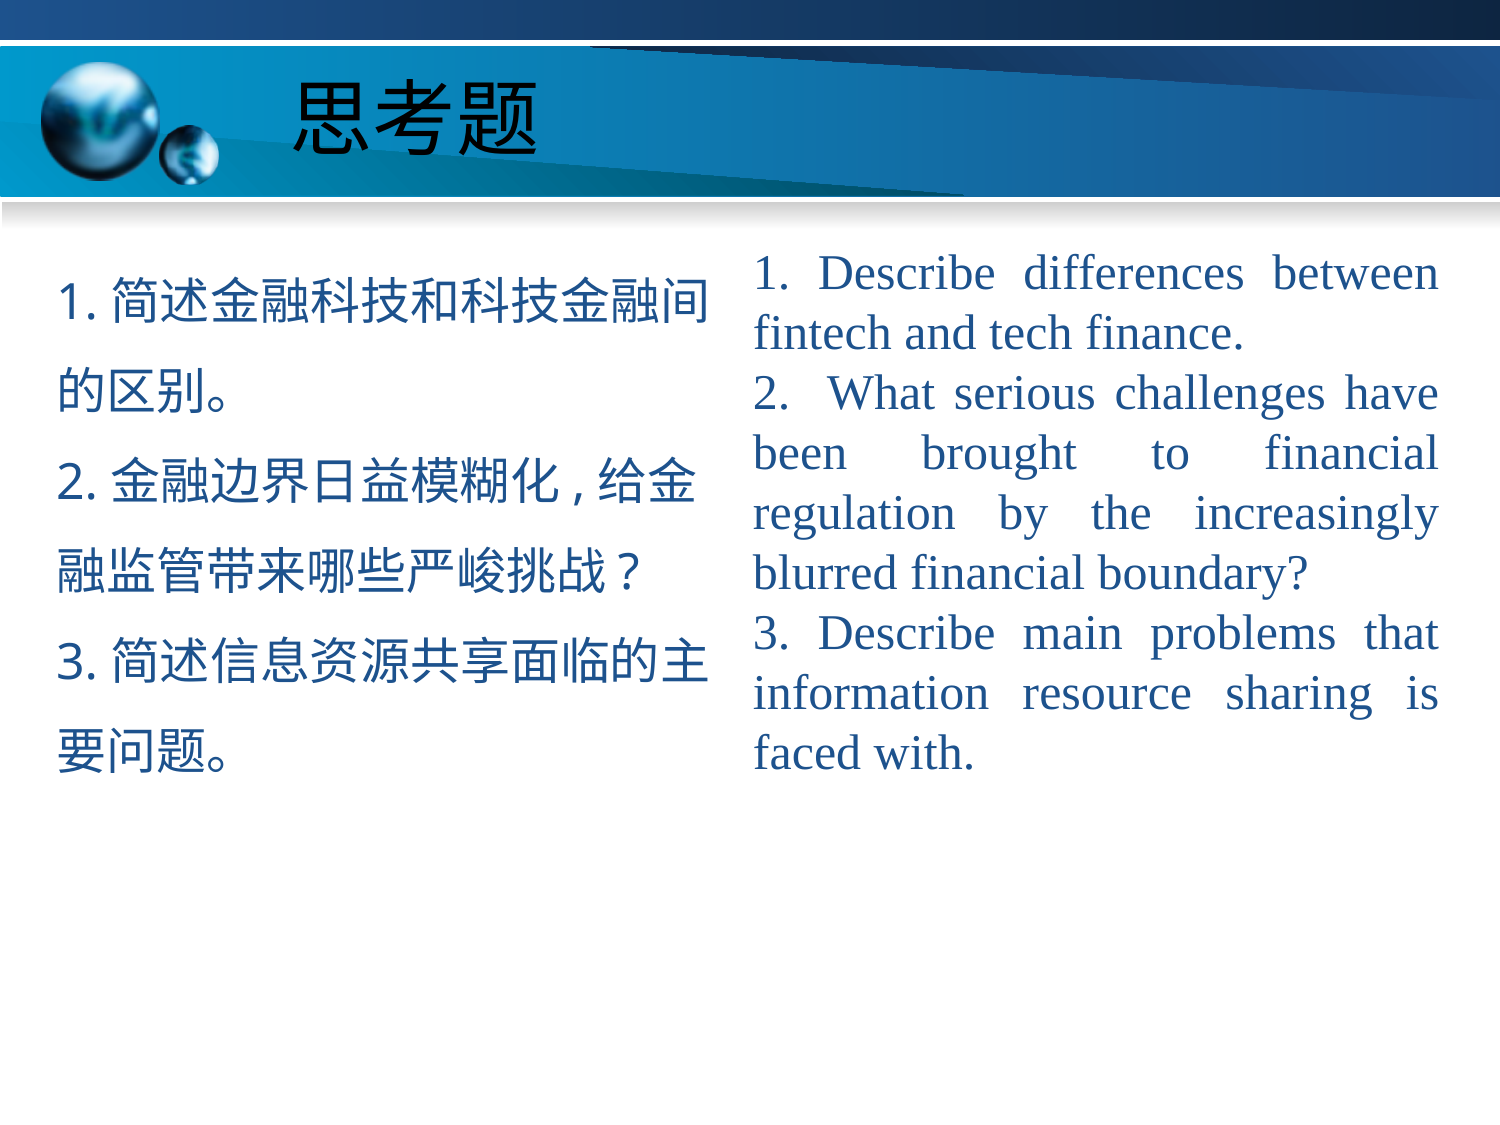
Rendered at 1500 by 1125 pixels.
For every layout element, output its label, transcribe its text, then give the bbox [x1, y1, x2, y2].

text_box 1. Describe differences between fintech and tech finance. 2. What serious challenges have been brought to financial regulation by the increasingly blurred financial boundary? 3. Describe main problems that information resource sharing is faced with. [738, 231, 1455, 1071]
list 1.简述金融科技和科技金融间的区别。 2.金融边界日益模糊化,给金融监管带来哪些严峻挑战? 3.简述信息资源共享面临的主要问题。 [41, 231, 727, 1081]
picture [160, 126, 218, 184]
picture [42, 63, 159, 180]
title 思考题 [274, 44, 1363, 188]
